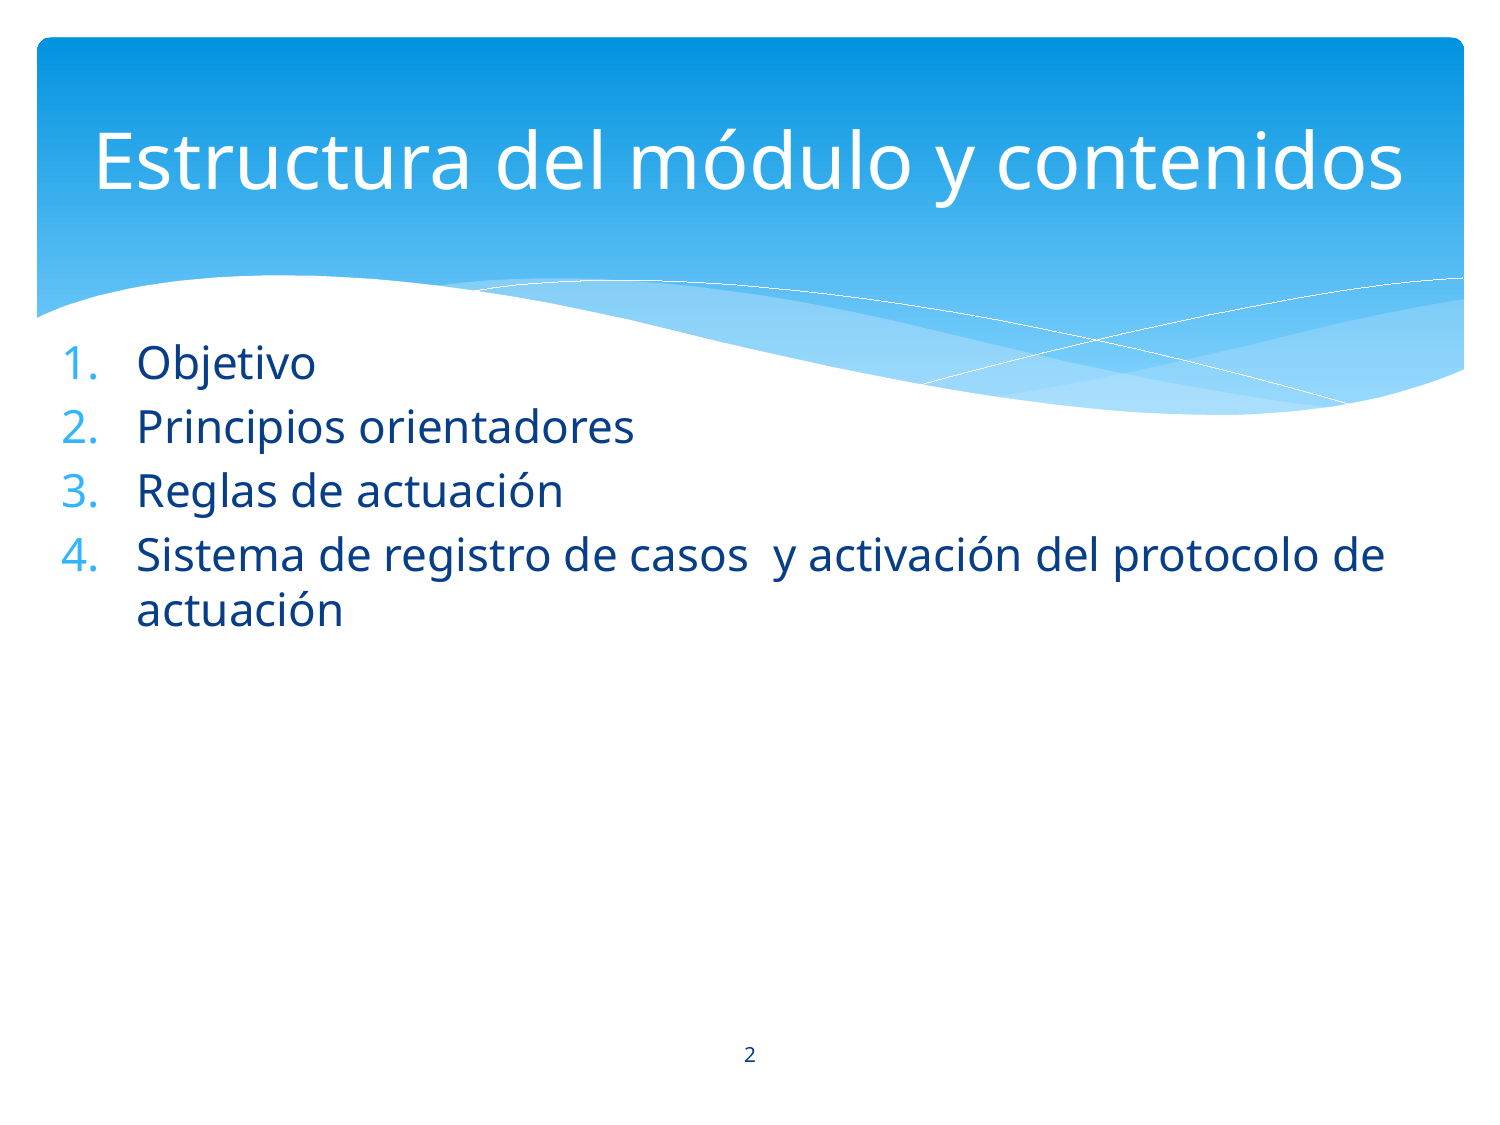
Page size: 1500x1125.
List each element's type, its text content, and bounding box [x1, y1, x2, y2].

list Objetivo Principios orientadores Reglas de actuación Sistema de registro de casos y activación del protocolo de actuación [46, 326, 1454, 1005]
title Estructura del módulo y contenidos [75, 55, 1425, 261]
slide_number 1 [654, 1025, 846, 1086]
